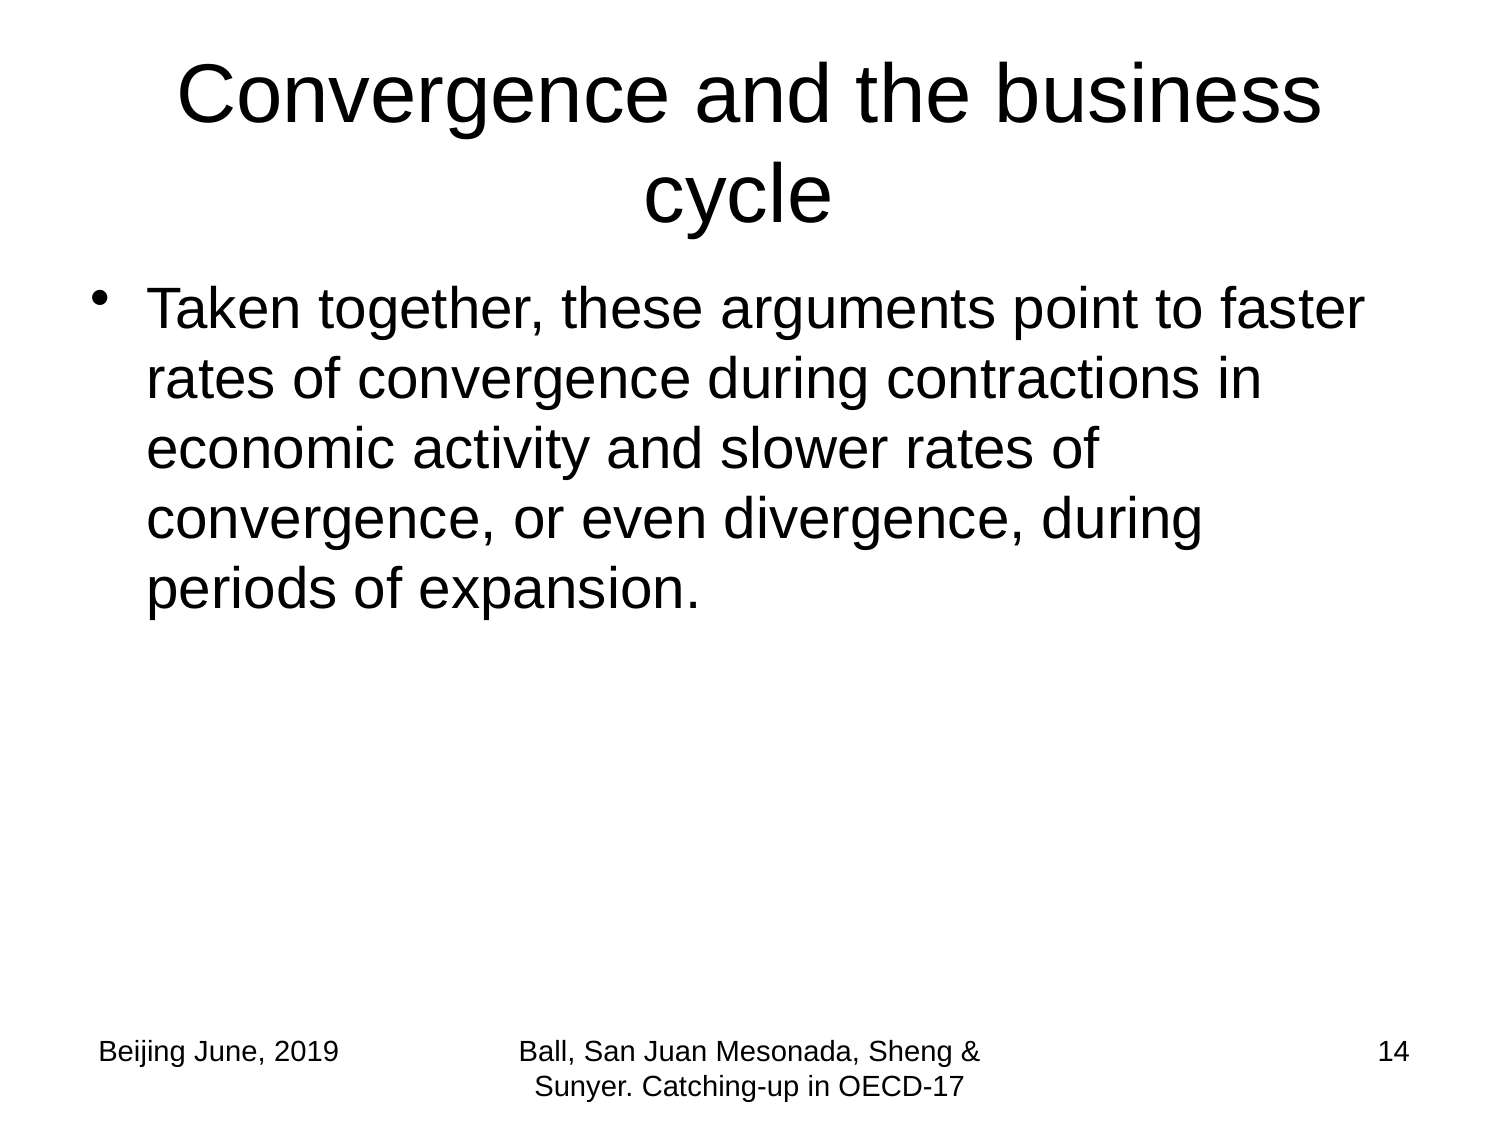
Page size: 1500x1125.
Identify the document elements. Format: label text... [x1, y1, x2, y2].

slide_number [74, 1024, 426, 1103]
slide_number 14 [1074, 1024, 1426, 1103]
footer Ball, San Juan Mesonada, Sheng & Sunyer. Catching-up in OECD-17 [454, 1024, 1046, 1103]
list Taken together, these arguments point to faster rates of convergence during contractions in economic activity and slower rates of convergence, or even divergence, during periods of expansion. [75, 262, 1425, 1005]
title Convergence and the business cycle [75, 45, 1425, 233]
